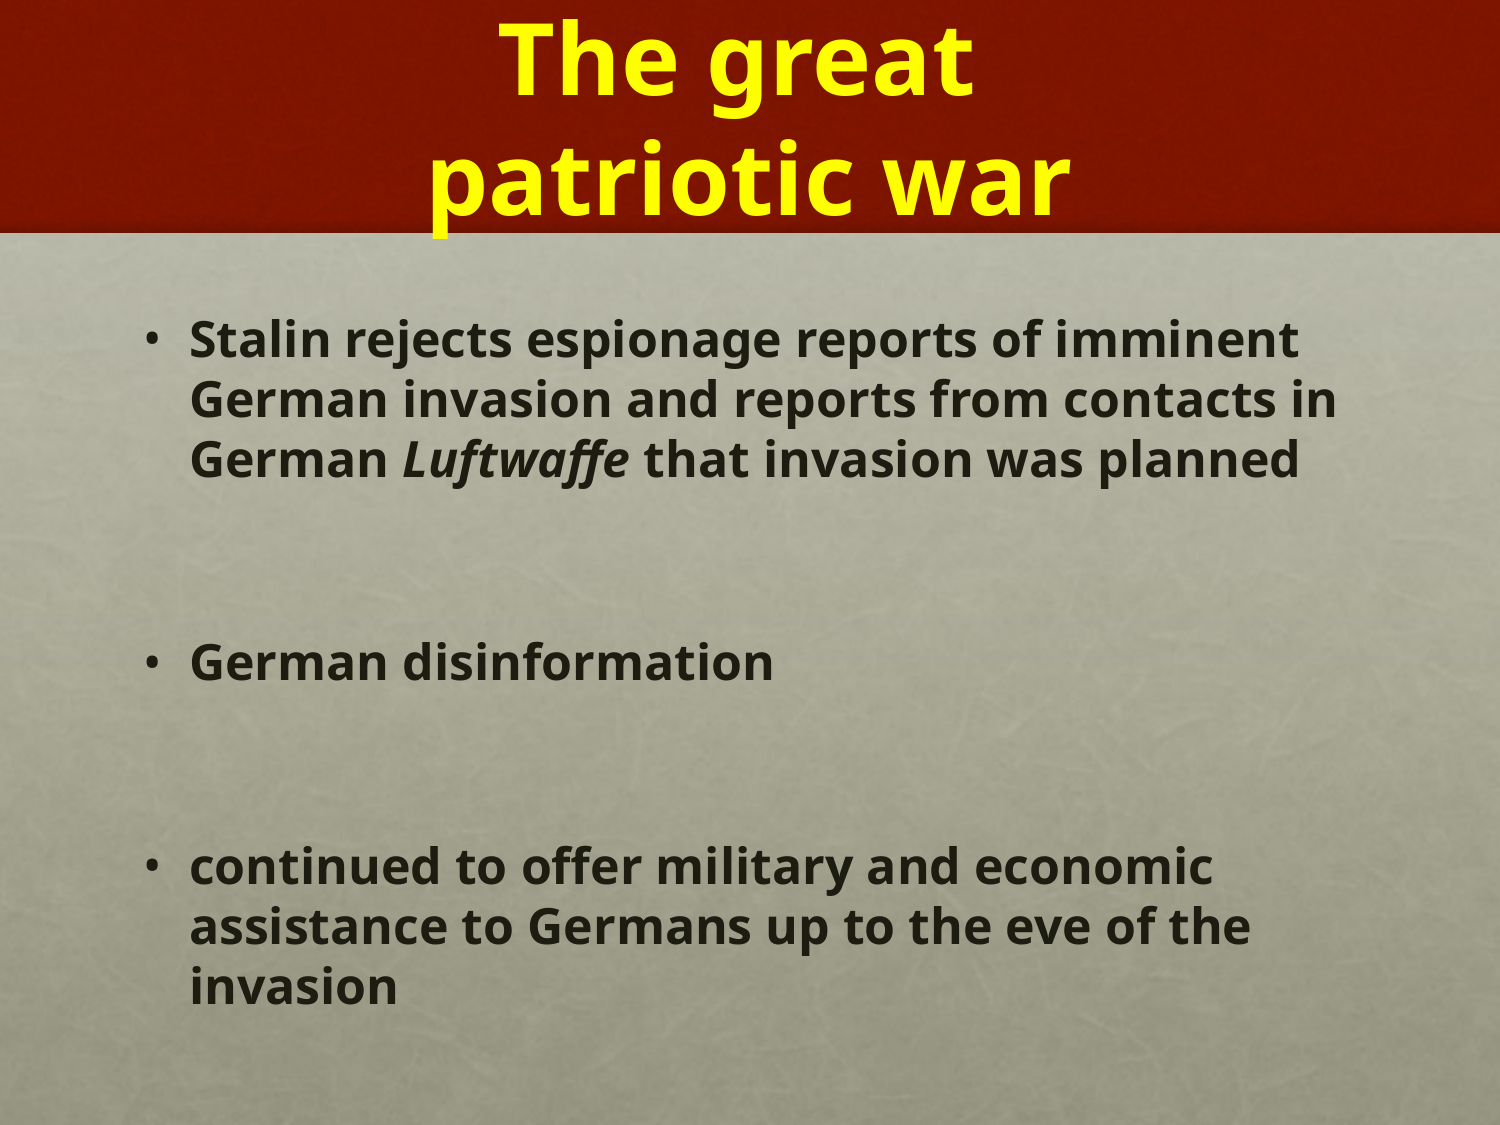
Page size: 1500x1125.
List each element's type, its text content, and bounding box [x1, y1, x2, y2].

title The great patriotic war [127, 10, 1372, 221]
list Stalin rejects espionage reports of imminent German invasion and reports from contacts in German Luftwaffe that invasion was planned German disinformation continued to offer military and economic assistance to Germans up to the eve of the invasion [127, 299, 1372, 1089]
picture [0, 214, 1500, 1125]
